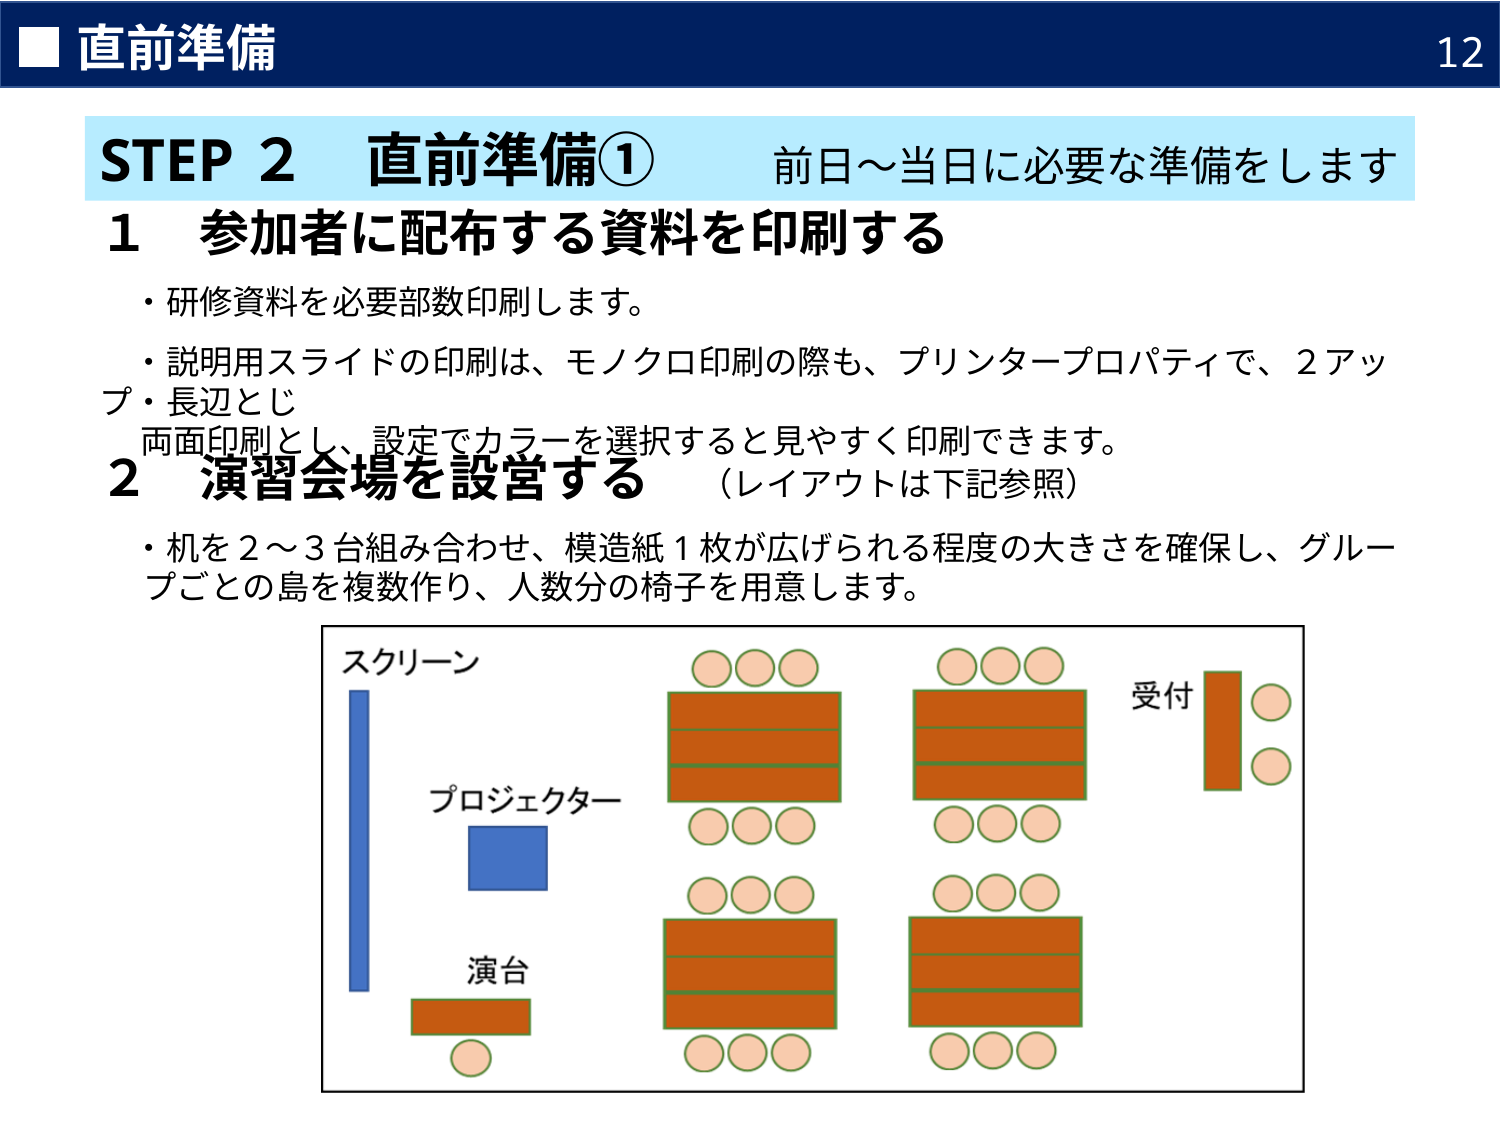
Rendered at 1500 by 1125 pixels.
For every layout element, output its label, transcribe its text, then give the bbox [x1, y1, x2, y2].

text_box ２ 演習会場を設営する （レイアウトは下記参照） ・机を２～３台組み合わせ、模造紙1枚が広げられる程度の大きさを確保し、グループごとの島を複数作り、人数分の椅子を用意します。 [84, 439, 1415, 634]
text_box １ 参加者に配布する資料を印刷する ・研修資料を必要部数印刷します。 ・説明用スライドの印刷は、モノクロ印刷の際も、プリンタープロパティで、２アップ・長辺とじ 両面印刷とし、設定でカラーを選択すると見やすく印刷できます。 [84, 201, 1415, 439]
text_box ■直前準備 [0, 9, 1500, 84]
text_box [0, 84, 1500, 88]
text_box [0, 1, 1500, 9]
slide_number 12 [1162, 24, 1500, 85]
picture [321, 625, 1308, 1095]
text_box STEP２ 直前準備① 前日～当日に必要な準備をします [84, 116, 1415, 201]
